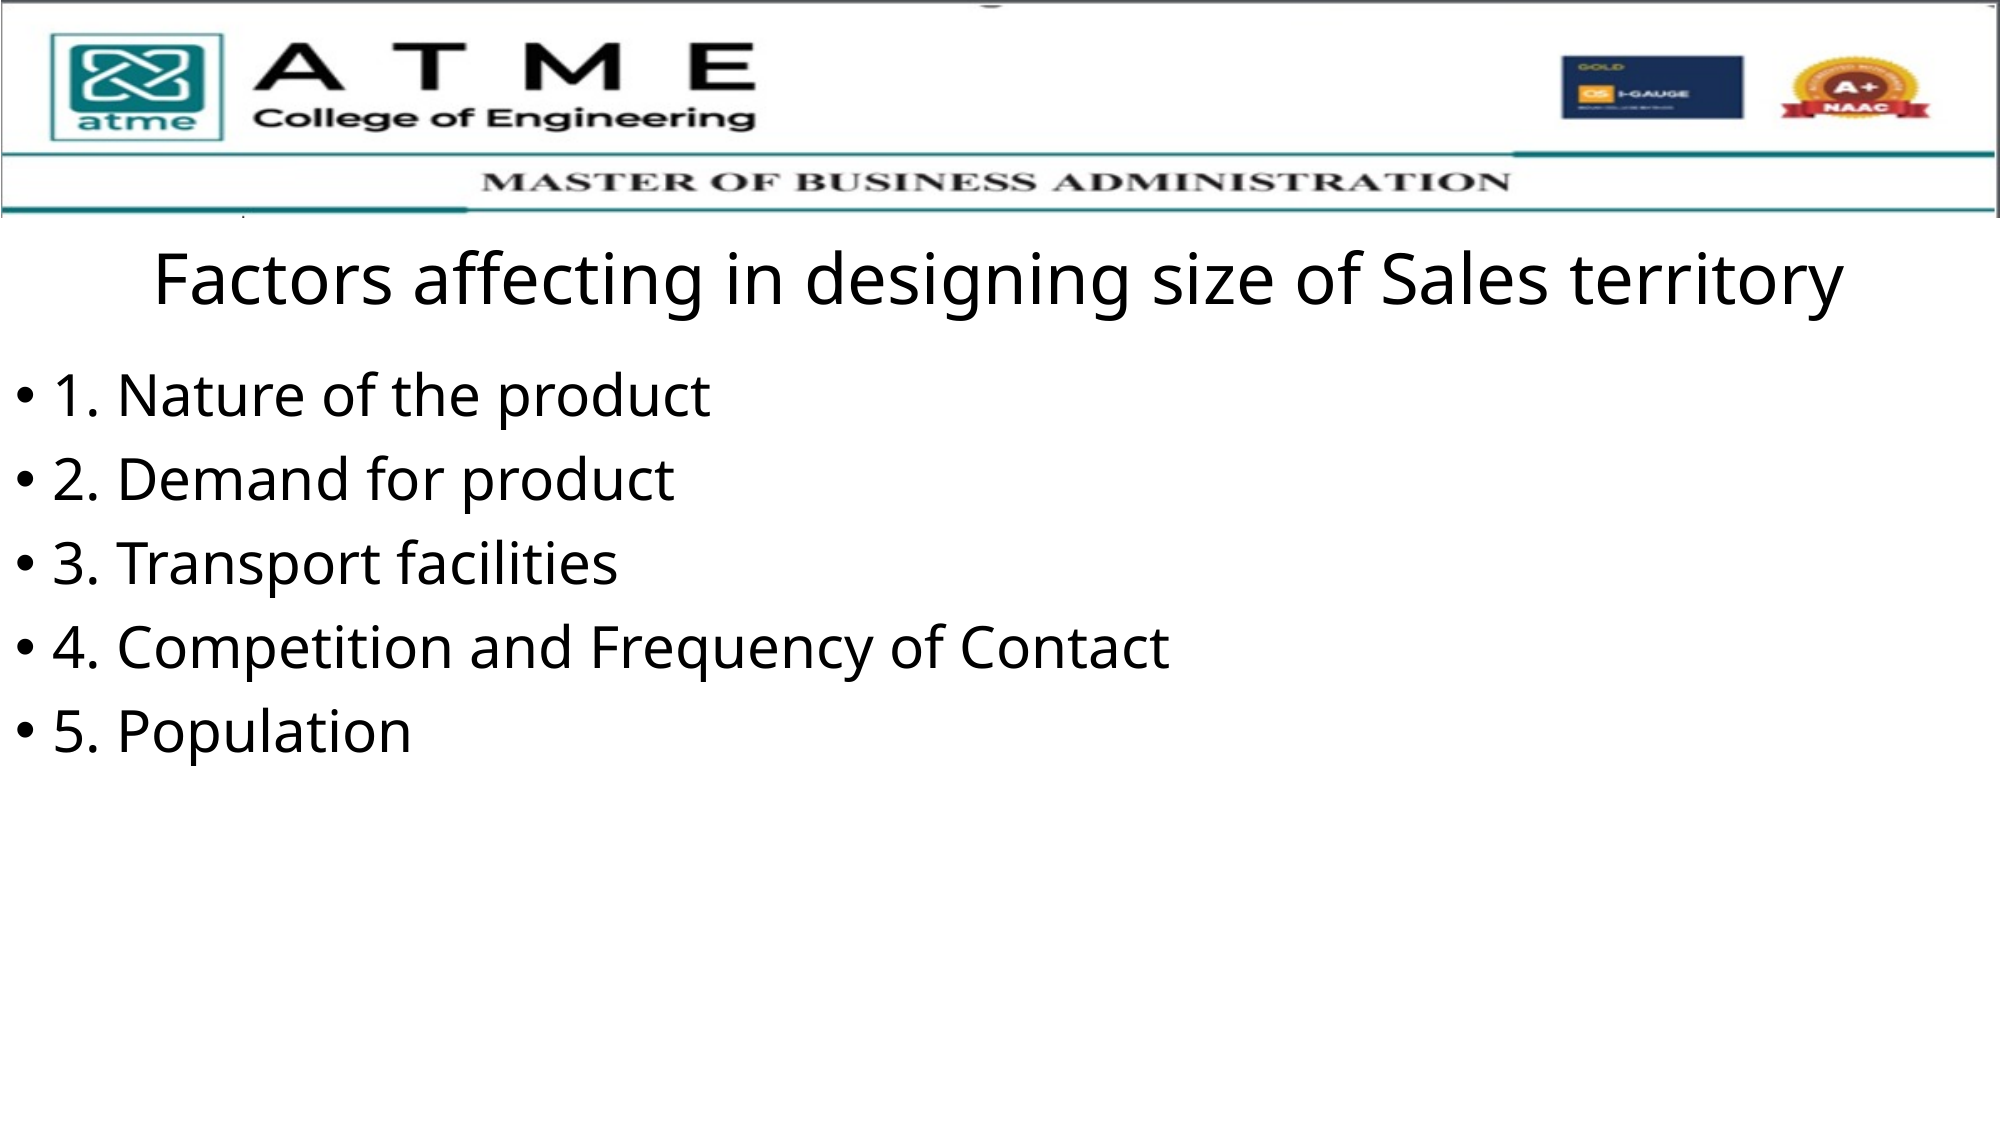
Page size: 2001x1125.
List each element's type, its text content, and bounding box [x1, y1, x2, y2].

list 1. Nature of the product 2. Demand for product 3. Transport facilities 4. Competition and Frequency of Contact 5. Population [0, 359, 2000, 1125]
title Factors affecting in designing size of Sales territory [137, 229, 1863, 335]
picture [1, 0, 2000, 218]
